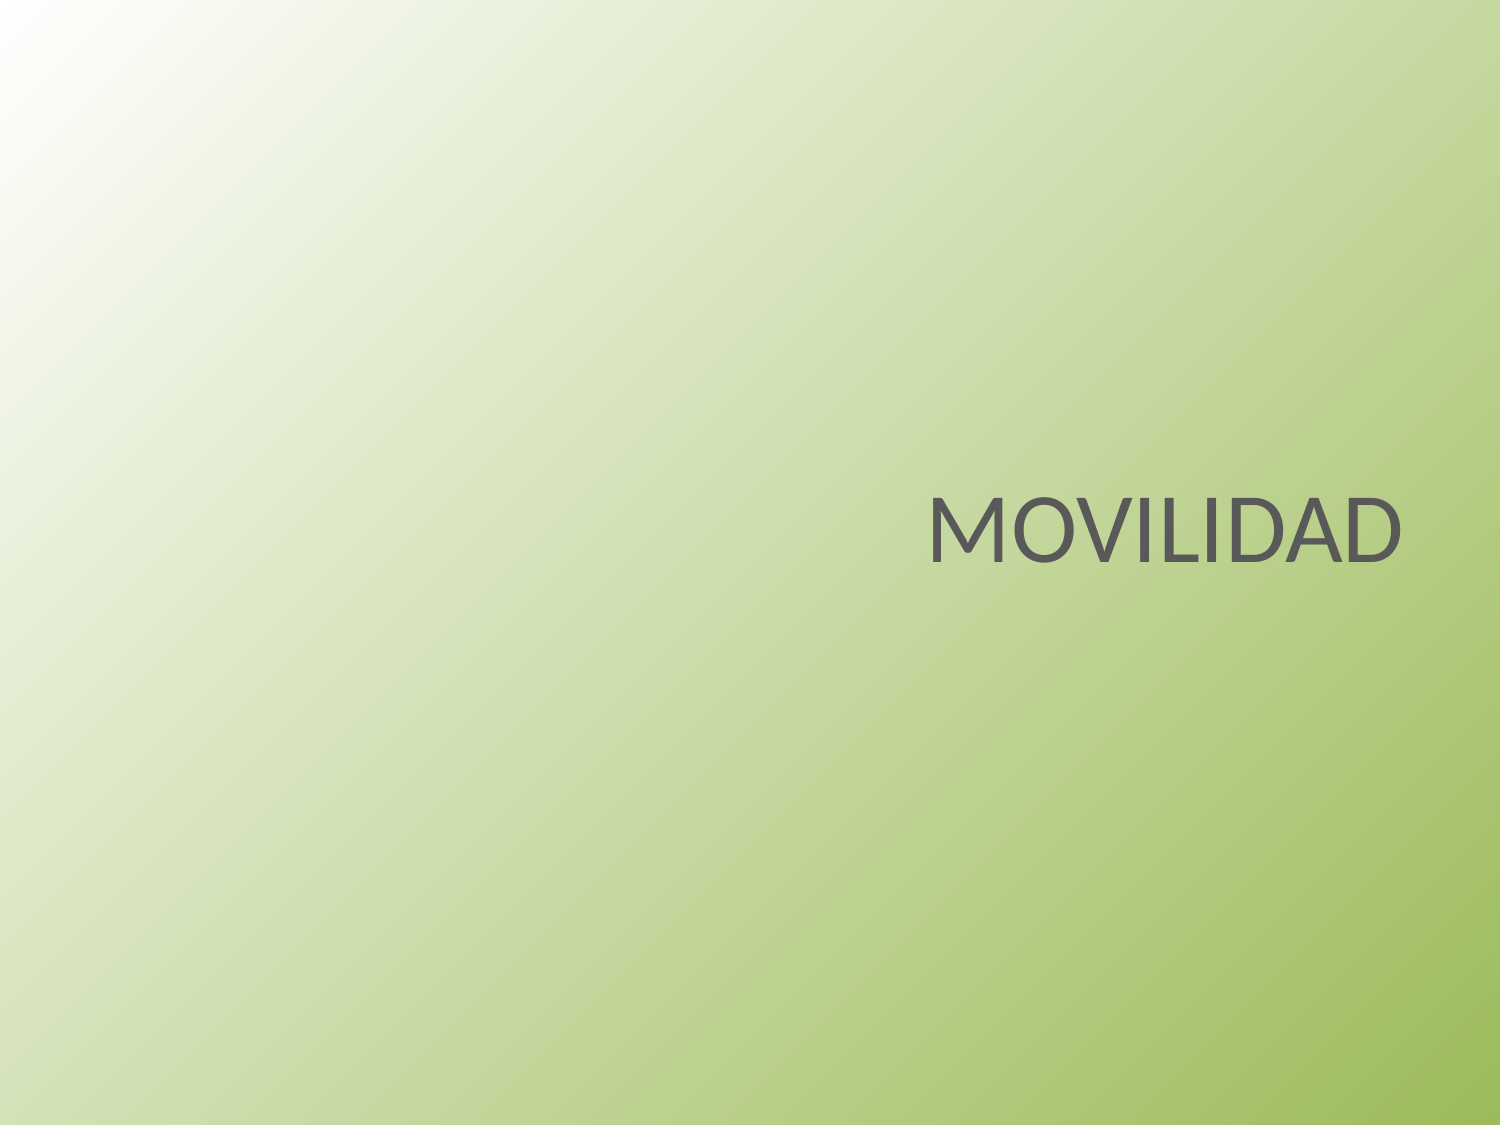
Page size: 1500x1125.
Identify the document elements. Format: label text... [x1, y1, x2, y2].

title MOVILIDAD [543, 283, 1443, 777]
